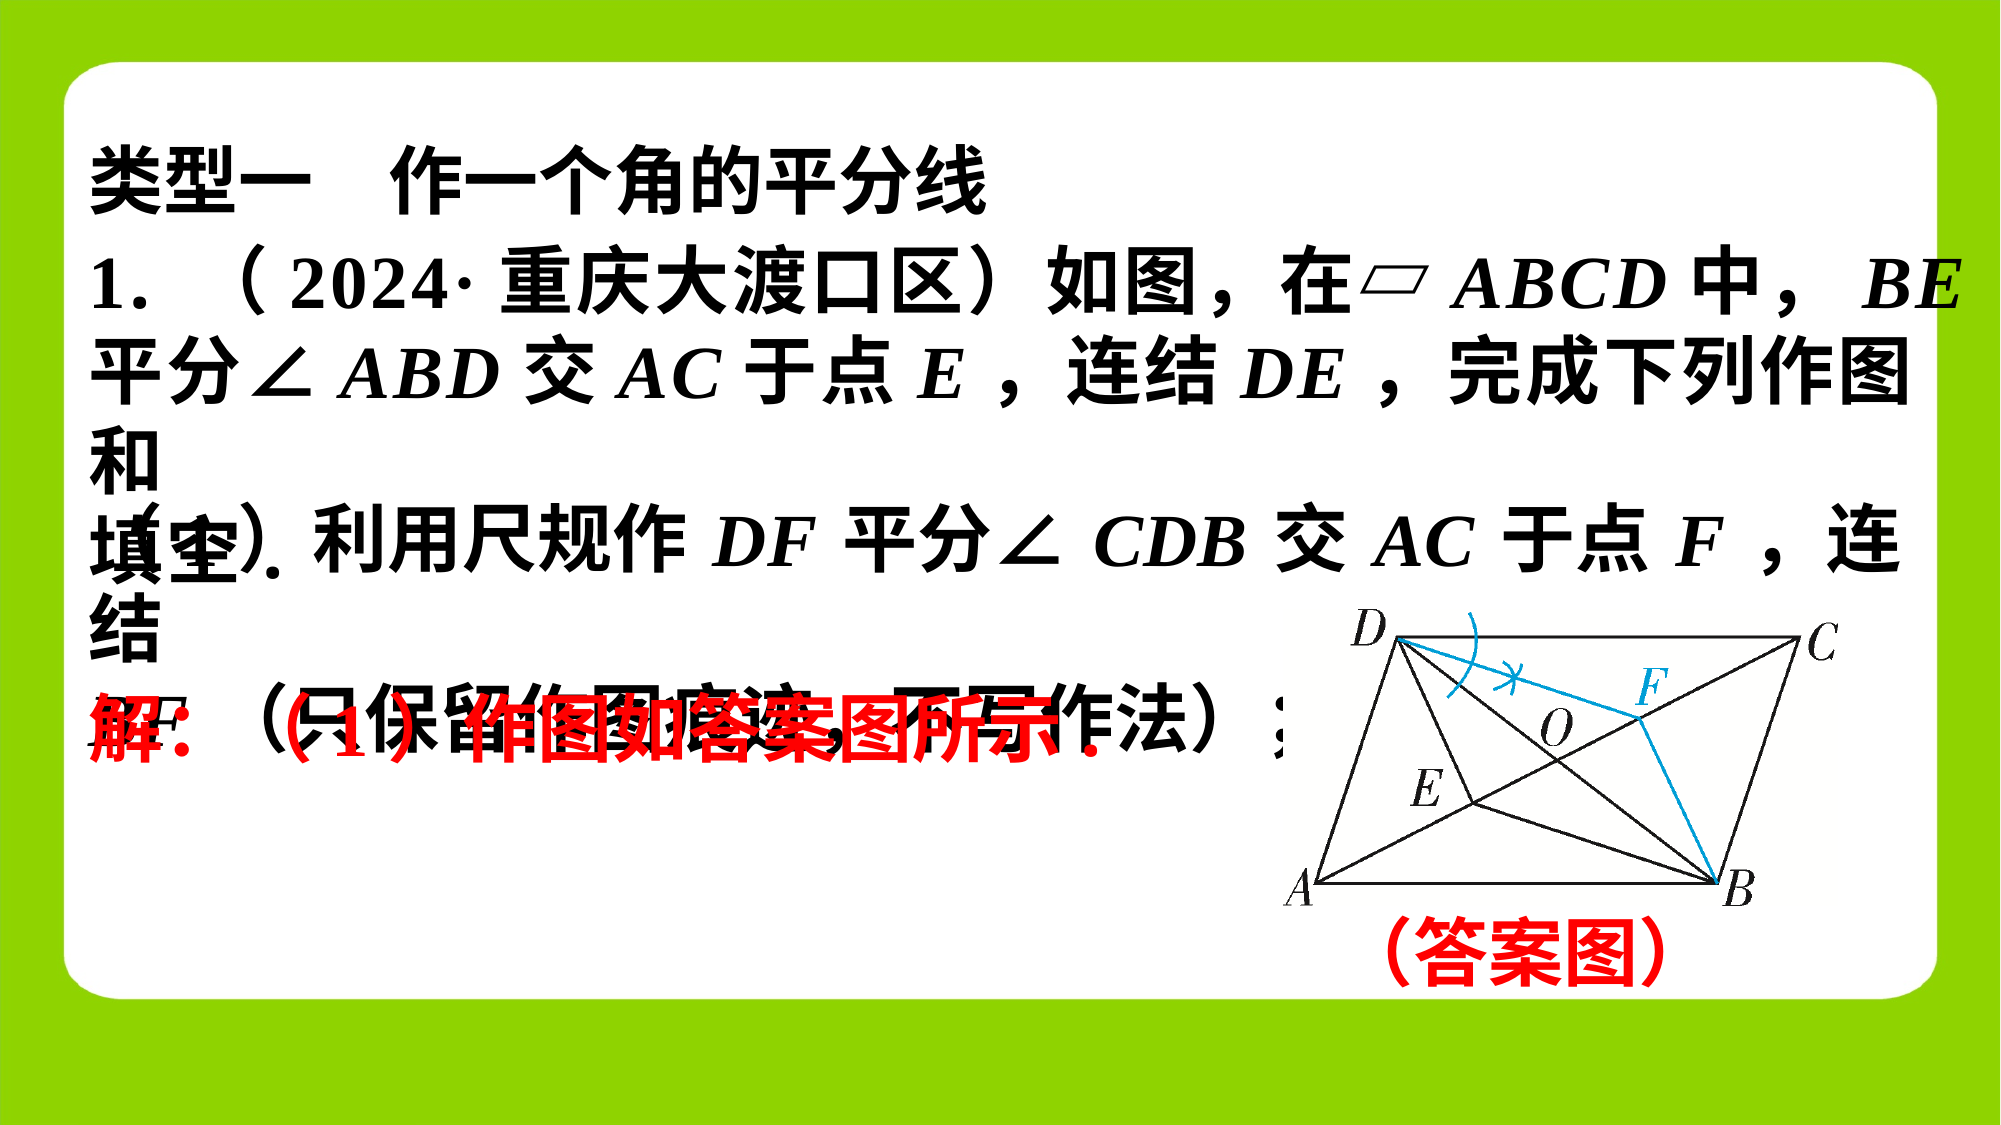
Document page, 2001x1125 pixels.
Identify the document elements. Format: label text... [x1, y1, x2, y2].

picture [0, 0, 2001, 1125]
text_box （1）利用尺规作DF平分∠CDB交AC于点F，连结 BF（只保留作图痕迹，不写作法）； [88, 491, 1974, 674]
text_box 解：（1）作图如答案图所示. [88, 681, 1077, 773]
text_box 1. （2024·重庆大渡口区）如图，在▱ABCD中，BE 平分∠ABD交AC于点E，连结DE，完成下列作图和 填空. [88, 233, 1974, 491]
text_box （答案图） [1335, 906, 1716, 997]
text_box 类型一 作一个角的平分线 [88, 133, 1001, 225]
